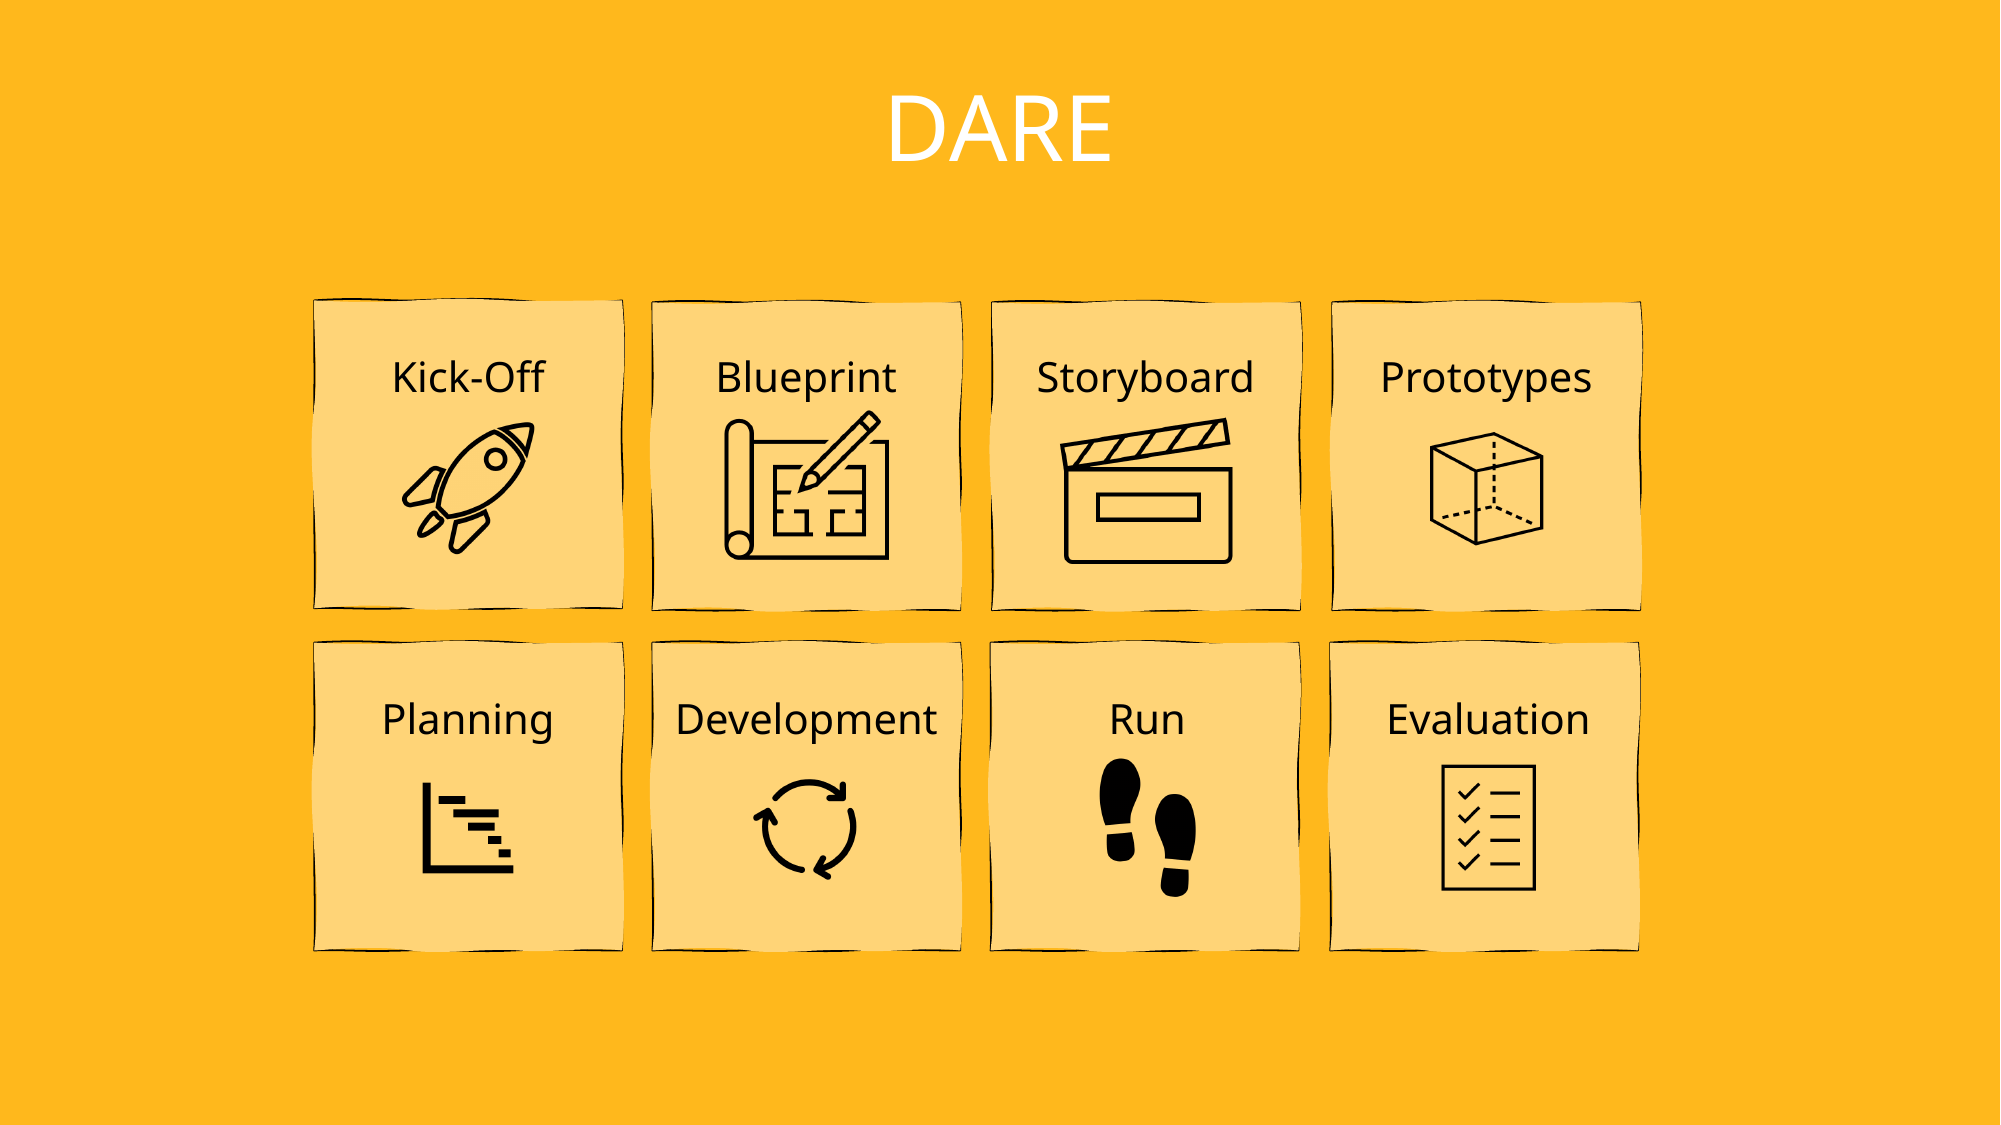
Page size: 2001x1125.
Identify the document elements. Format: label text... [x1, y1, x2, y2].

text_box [1329, 642, 1643, 951]
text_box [991, 302, 1301, 611]
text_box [1332, 302, 1641, 611]
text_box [990, 642, 1302, 951]
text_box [313, 300, 623, 609]
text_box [313, 642, 623, 951]
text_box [652, 642, 961, 951]
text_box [652, 302, 961, 611]
title DARE [44, 59, 1956, 204]
